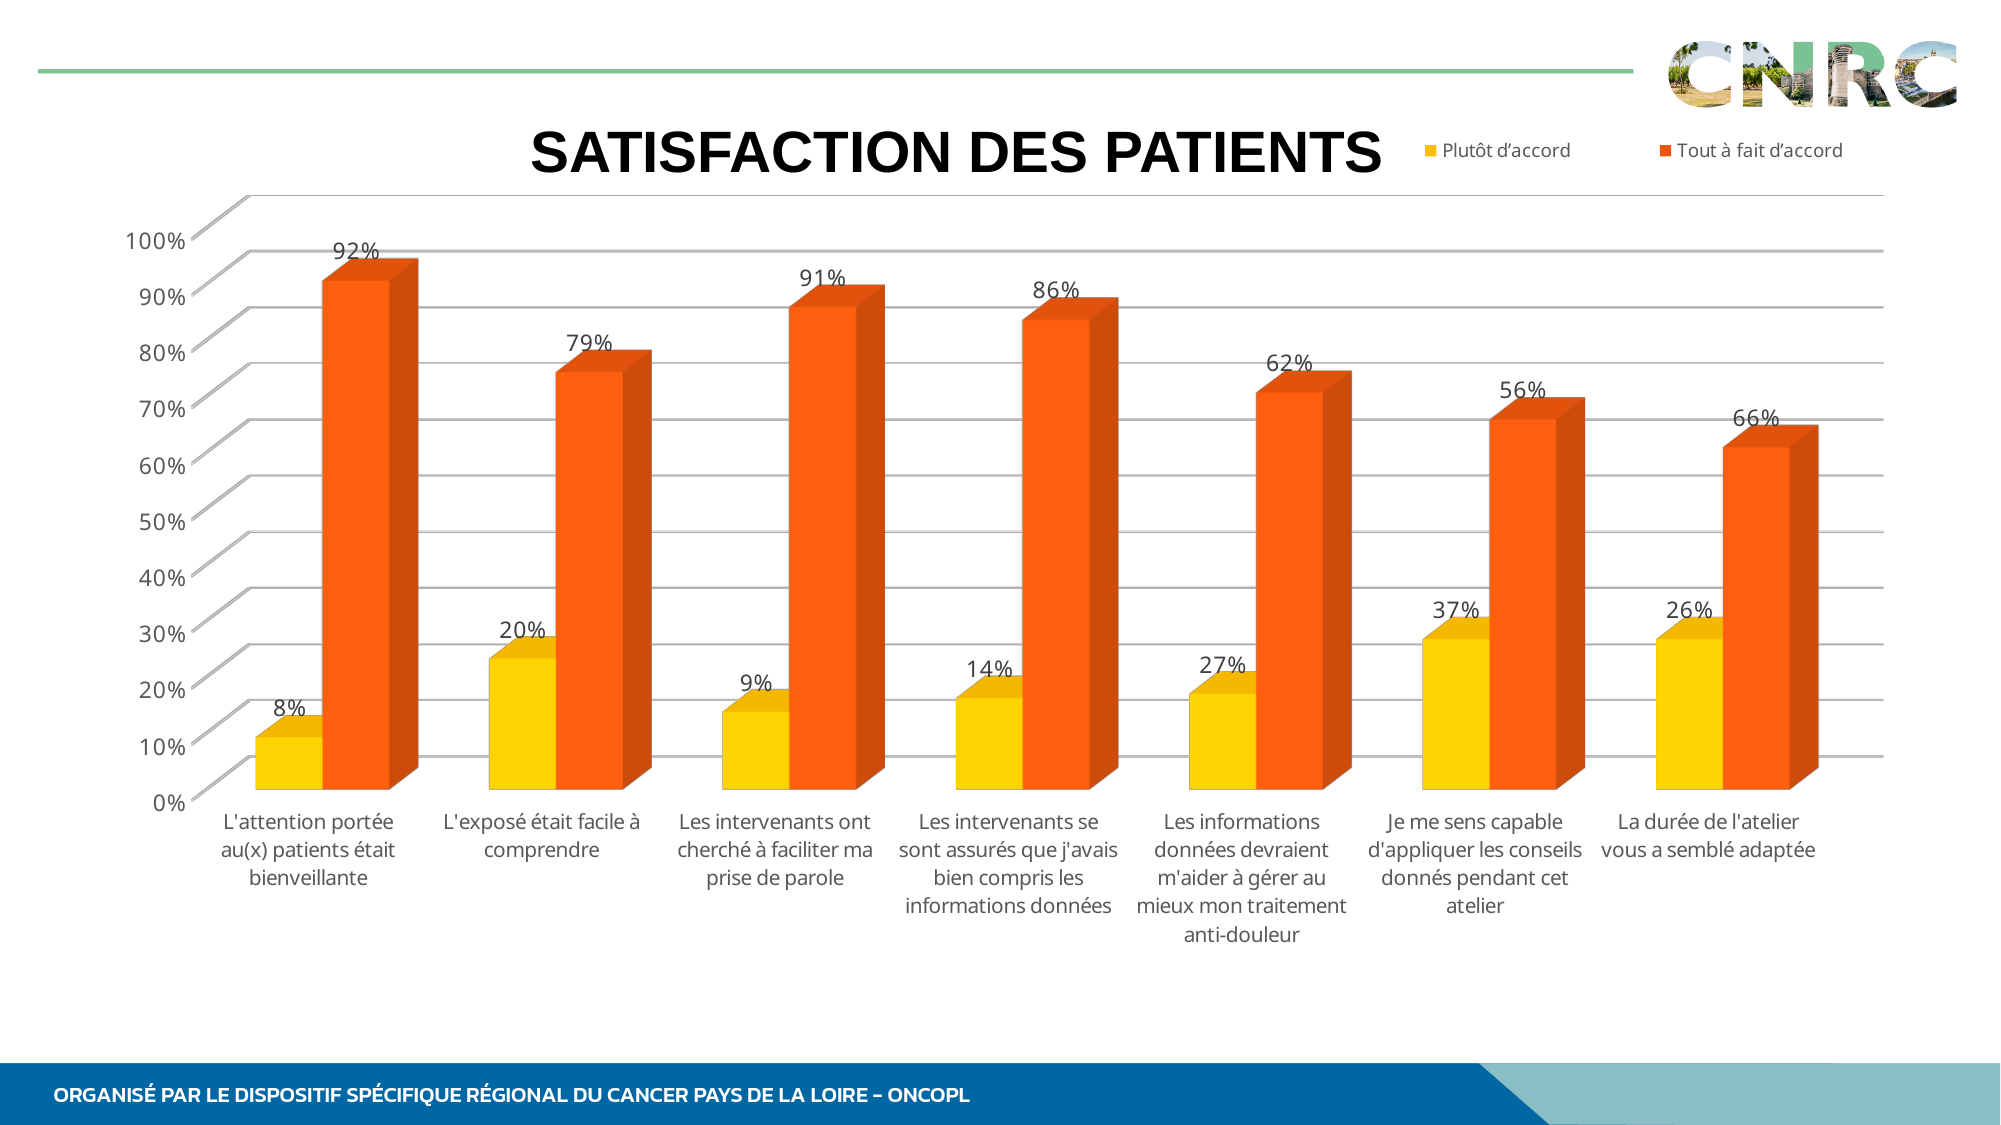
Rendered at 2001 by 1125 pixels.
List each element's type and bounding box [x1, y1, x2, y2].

chart [68, 105, 1930, 1052]
picture [0, 0, 2001, 1125]
